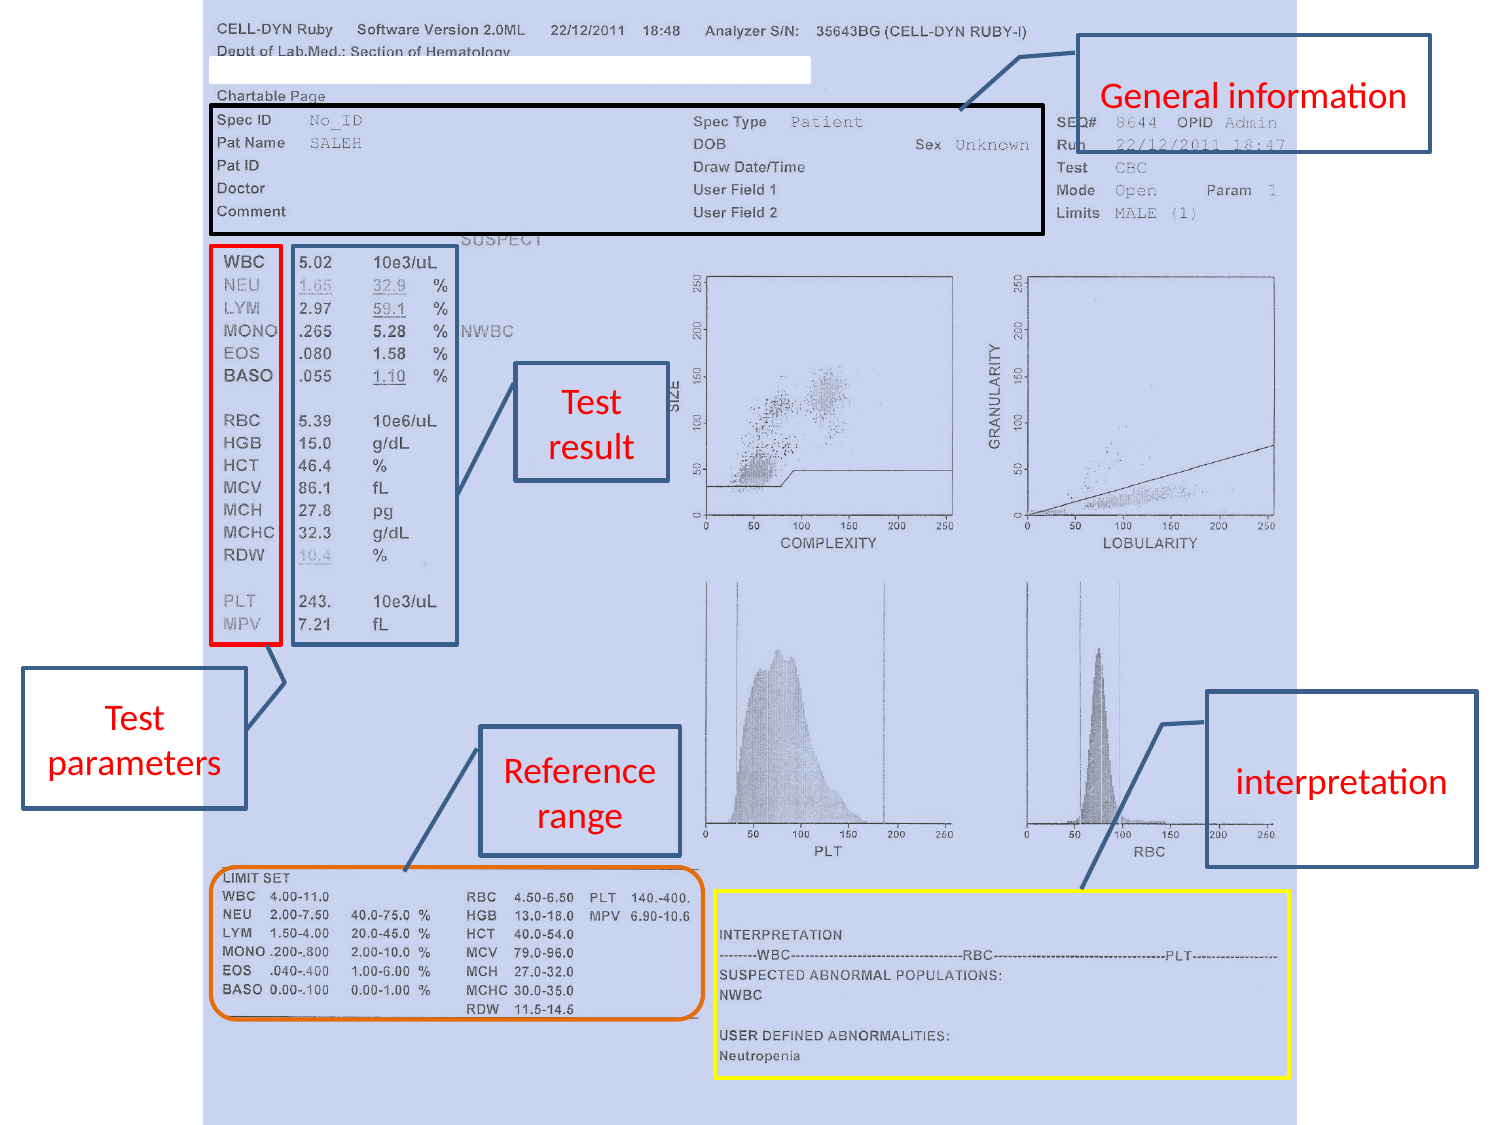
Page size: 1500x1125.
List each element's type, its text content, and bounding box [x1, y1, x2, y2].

picture [203, 0, 1297, 1125]
text_box General information [1302, 33, 1432, 154]
text_box interpretation [1302, 689, 1479, 869]
text_box Test parameters [21, 666, 198, 811]
